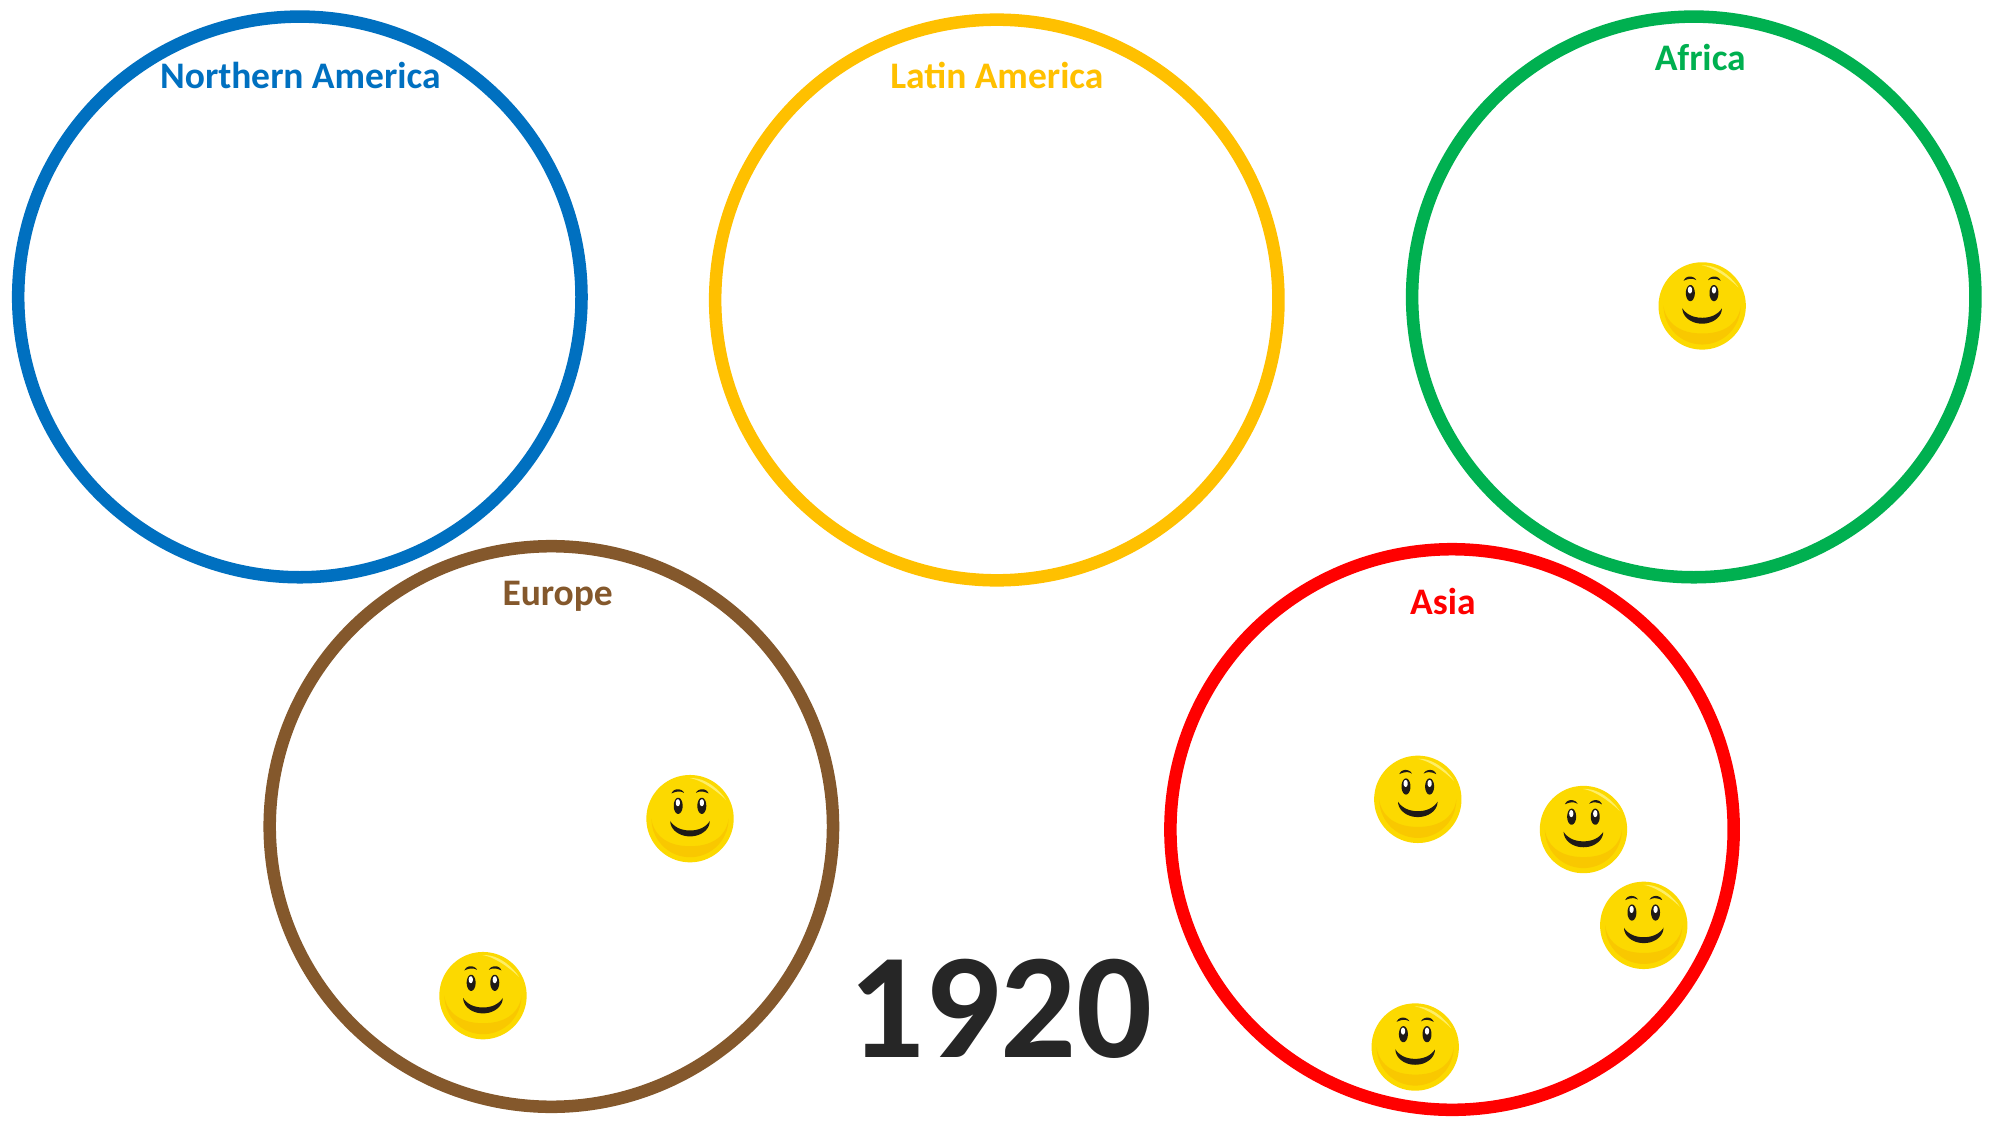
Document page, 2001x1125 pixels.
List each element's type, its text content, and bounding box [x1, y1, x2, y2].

picture [1600, 881, 1688, 970]
text_box [881, 18, 1112, 43]
picture [1539, 785, 1628, 874]
text_box Asia [1395, 569, 1493, 630]
text_box [178, 15, 422, 43]
text_box Northern America [145, 43, 497, 104]
text_box [268, 545, 835, 1108]
text_box 1920 [820, 900, 1181, 1095]
picture [1374, 755, 1462, 843]
picture [1371, 1003, 1459, 1091]
text_box Latin America [875, 43, 1122, 104]
text_box Europe [488, 560, 647, 621]
text_box [1169, 548, 1735, 1111]
picture [439, 951, 527, 1040]
picture [646, 774, 734, 863]
text_box [17, 61, 583, 579]
text_box Africa [1640, 25, 1788, 86]
text_box [1411, 15, 1977, 579]
picture [1658, 262, 1746, 350]
text_box [714, 46, 1280, 582]
